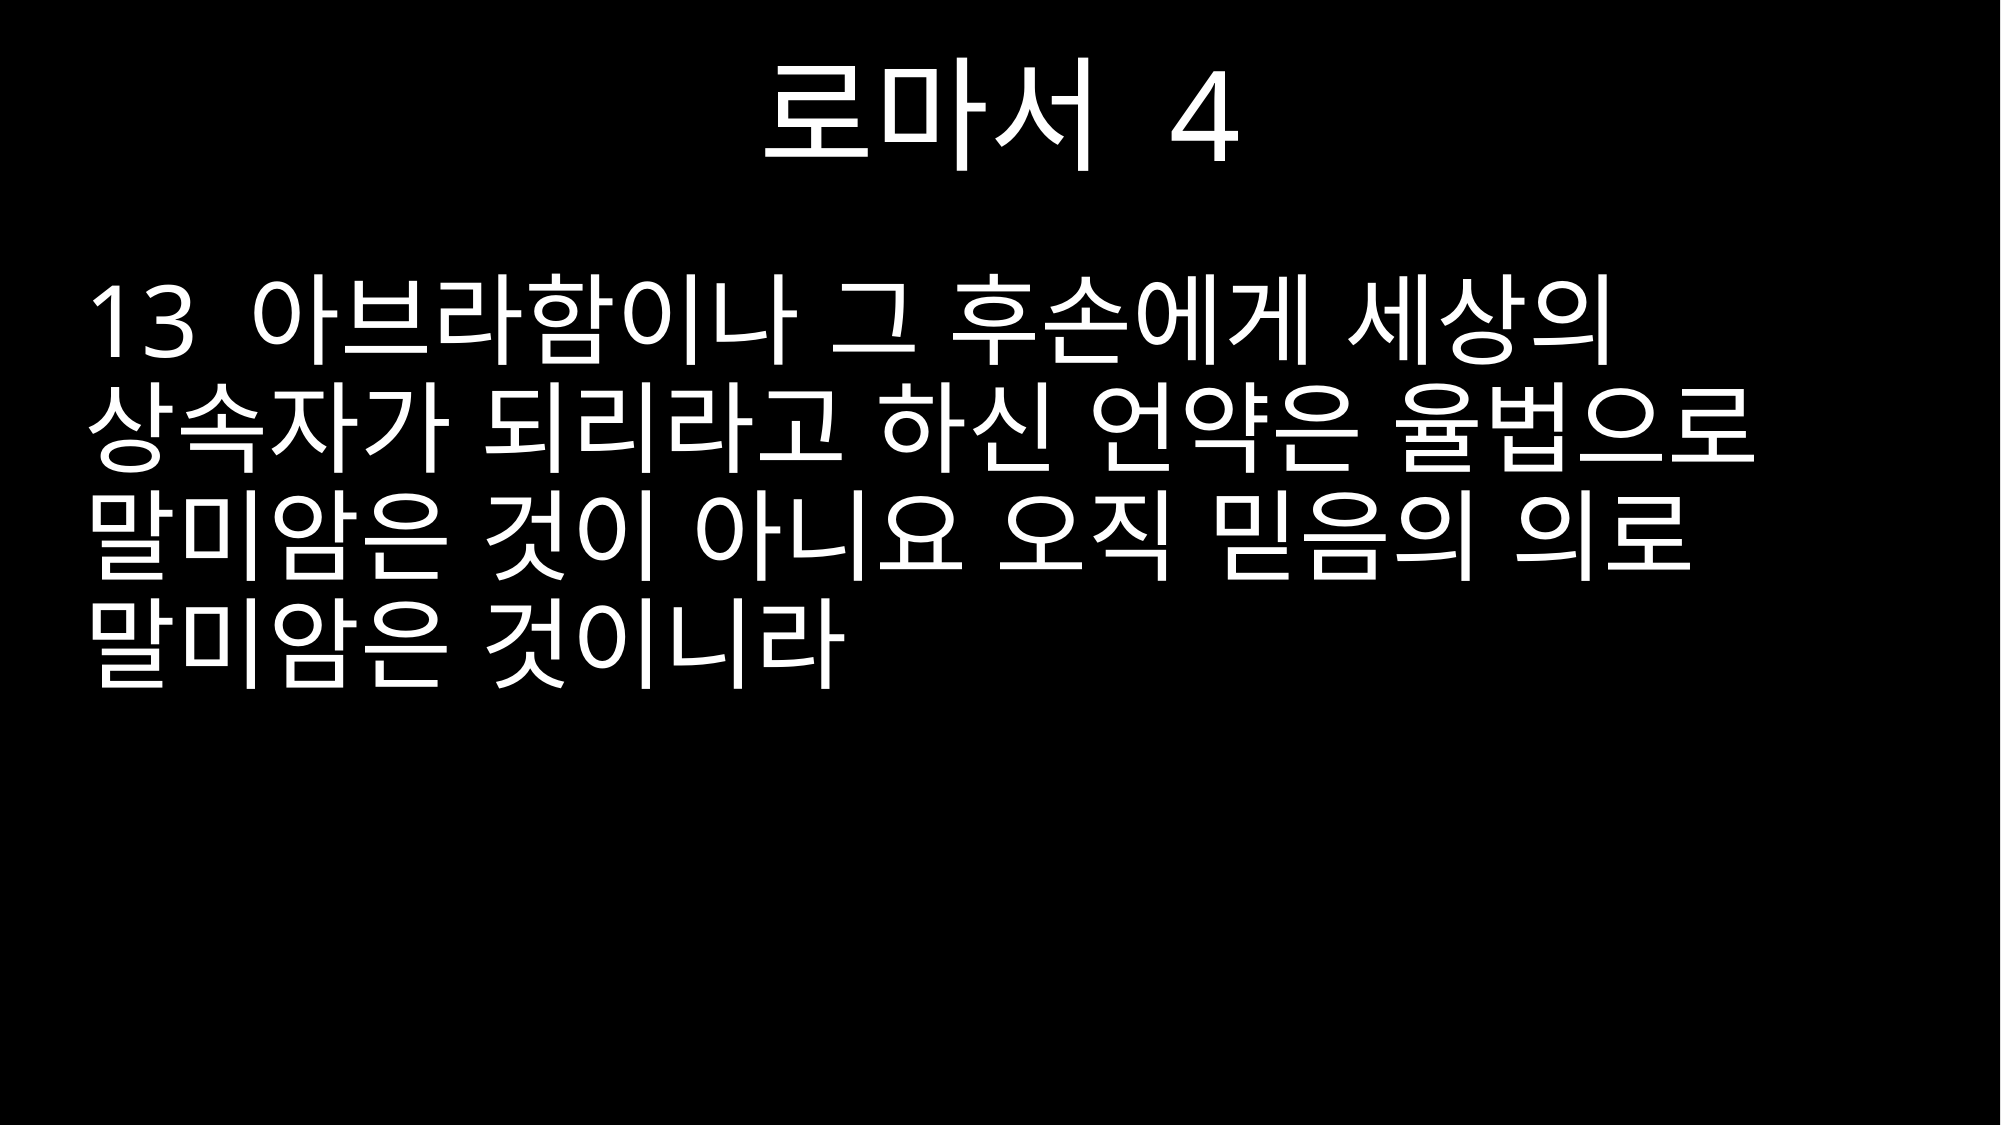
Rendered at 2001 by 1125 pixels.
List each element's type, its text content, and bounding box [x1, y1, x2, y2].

picture [0, 0, 2001, 1125]
list 13 아브라함이나 그 후손에게 세상의 상속자가 되리라고 하신 언약은 율법으로 말미암은 것이 아니요 오직 믿음의 의로 말미암은 것이니라 [69, 263, 1953, 423]
footer 로마서 4 [0, 32, 2000, 192]
